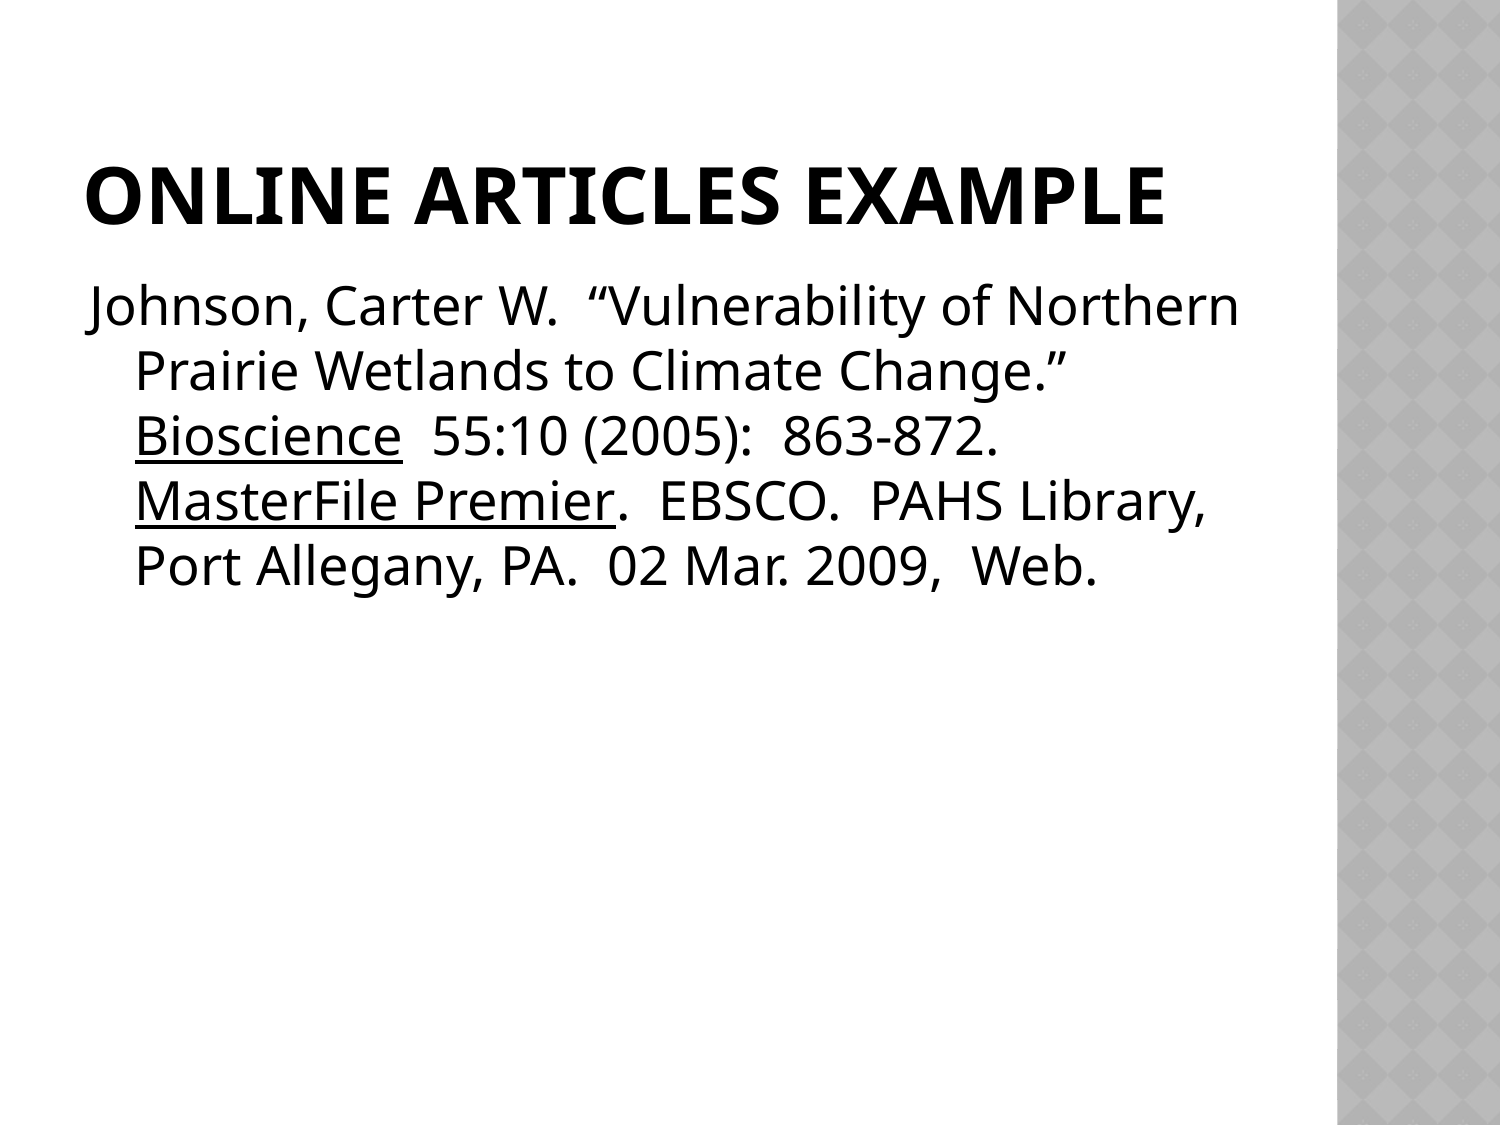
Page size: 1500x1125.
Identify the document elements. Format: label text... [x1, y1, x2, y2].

list Johnson, Carter W. “Vulnerability of Northern Prairie Wetlands to Climate Change.” Bioscience 55:10 (2005): 863-872. MasterFile Premier. EBSCO. PAHS Library, Port Allegany, PA. 02 Mar. 2009, Web. [75, 264, 1263, 1059]
title Online articles Example [75, 52, 1263, 240]
